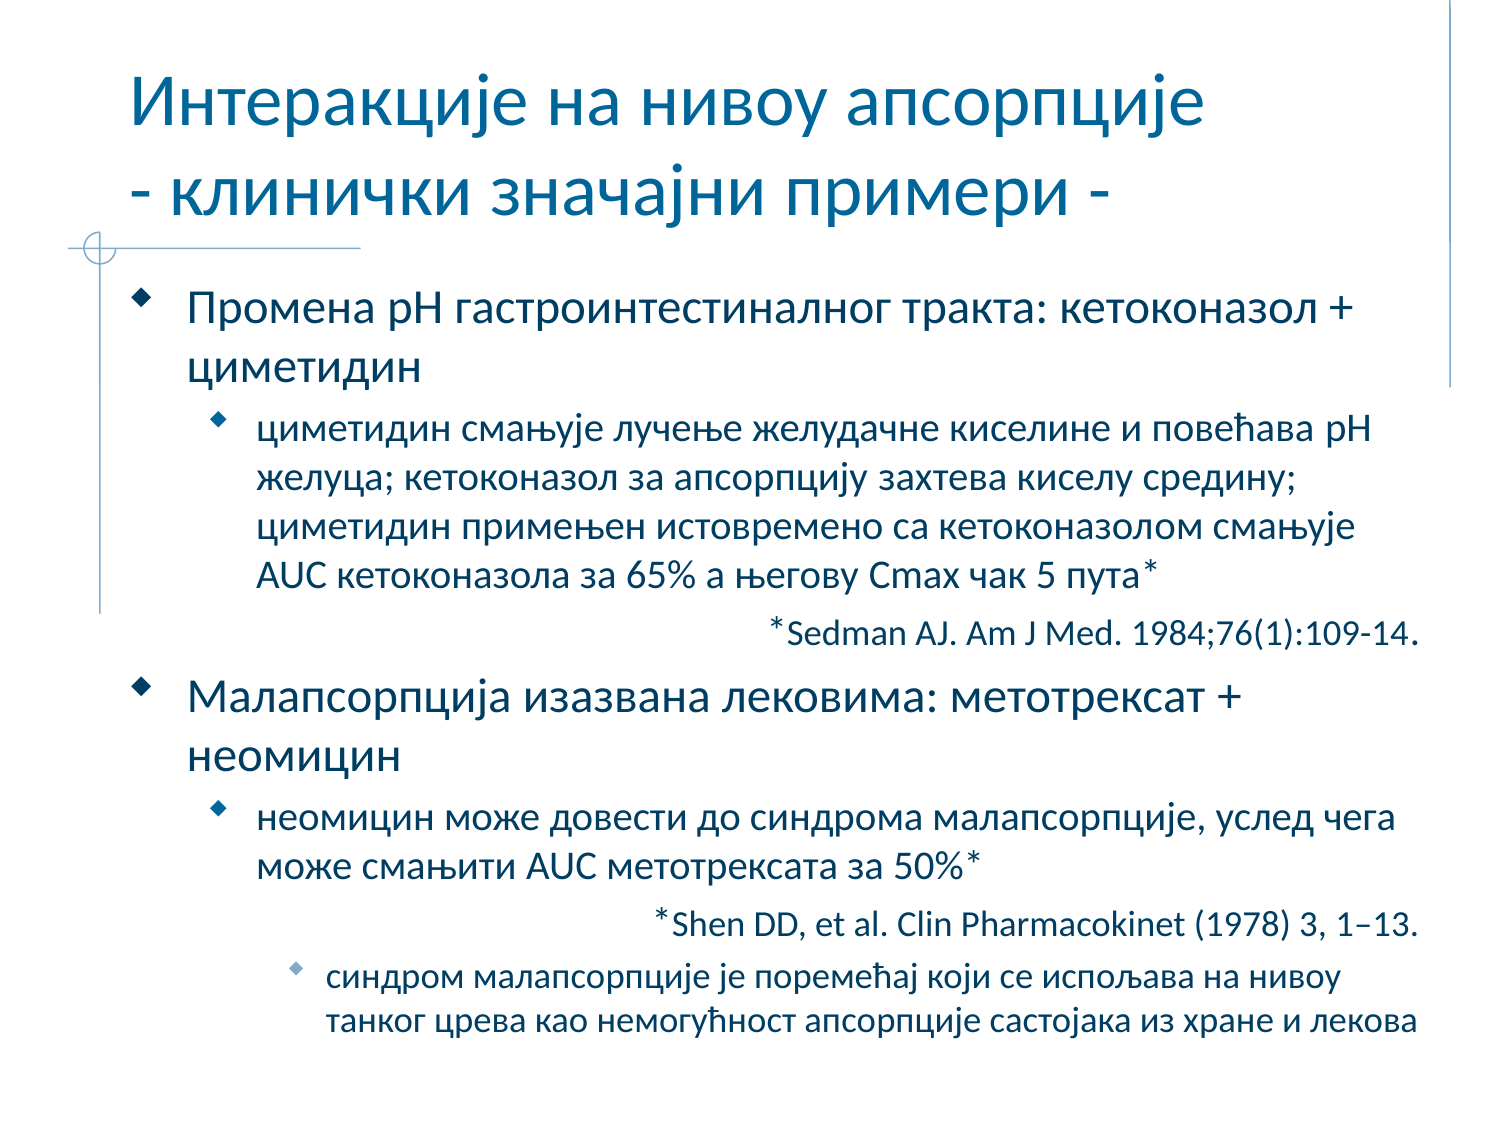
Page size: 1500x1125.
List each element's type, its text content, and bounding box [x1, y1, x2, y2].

list Промена pH гастроинтестиналног тракта: кетоконазол + циметидин циметидин смањује лучење желудачне киселине и повећава pH желуца; кетоконазол за апсорпцију захтева киселу средину; циметидин примењен истовремено са кетоконазолoм смањује AUC кетоконазола за 65% а његову Cmax чак 5 пута* *Sedman AJ. Am J Med. 1984;76(1):109-14. Малапсорпција изазвана лековима: метотрексат + неомицин неомицин може довести до синдрома малапсорпције, услед чега може смањити AUC метотрексата за 50%* *Shen DD, et al. Clin Pharmacokinet (1978) 3, 1–13. синдром малапсорпције је поремећај који се испољава на нивоу танког црева као немогућност апсорпције састојака из хране и лекова [111, 266, 1436, 1071]
title Интеракције на нивоу апсорпције - клинички значајни примери - [113, 49, 1436, 238]
